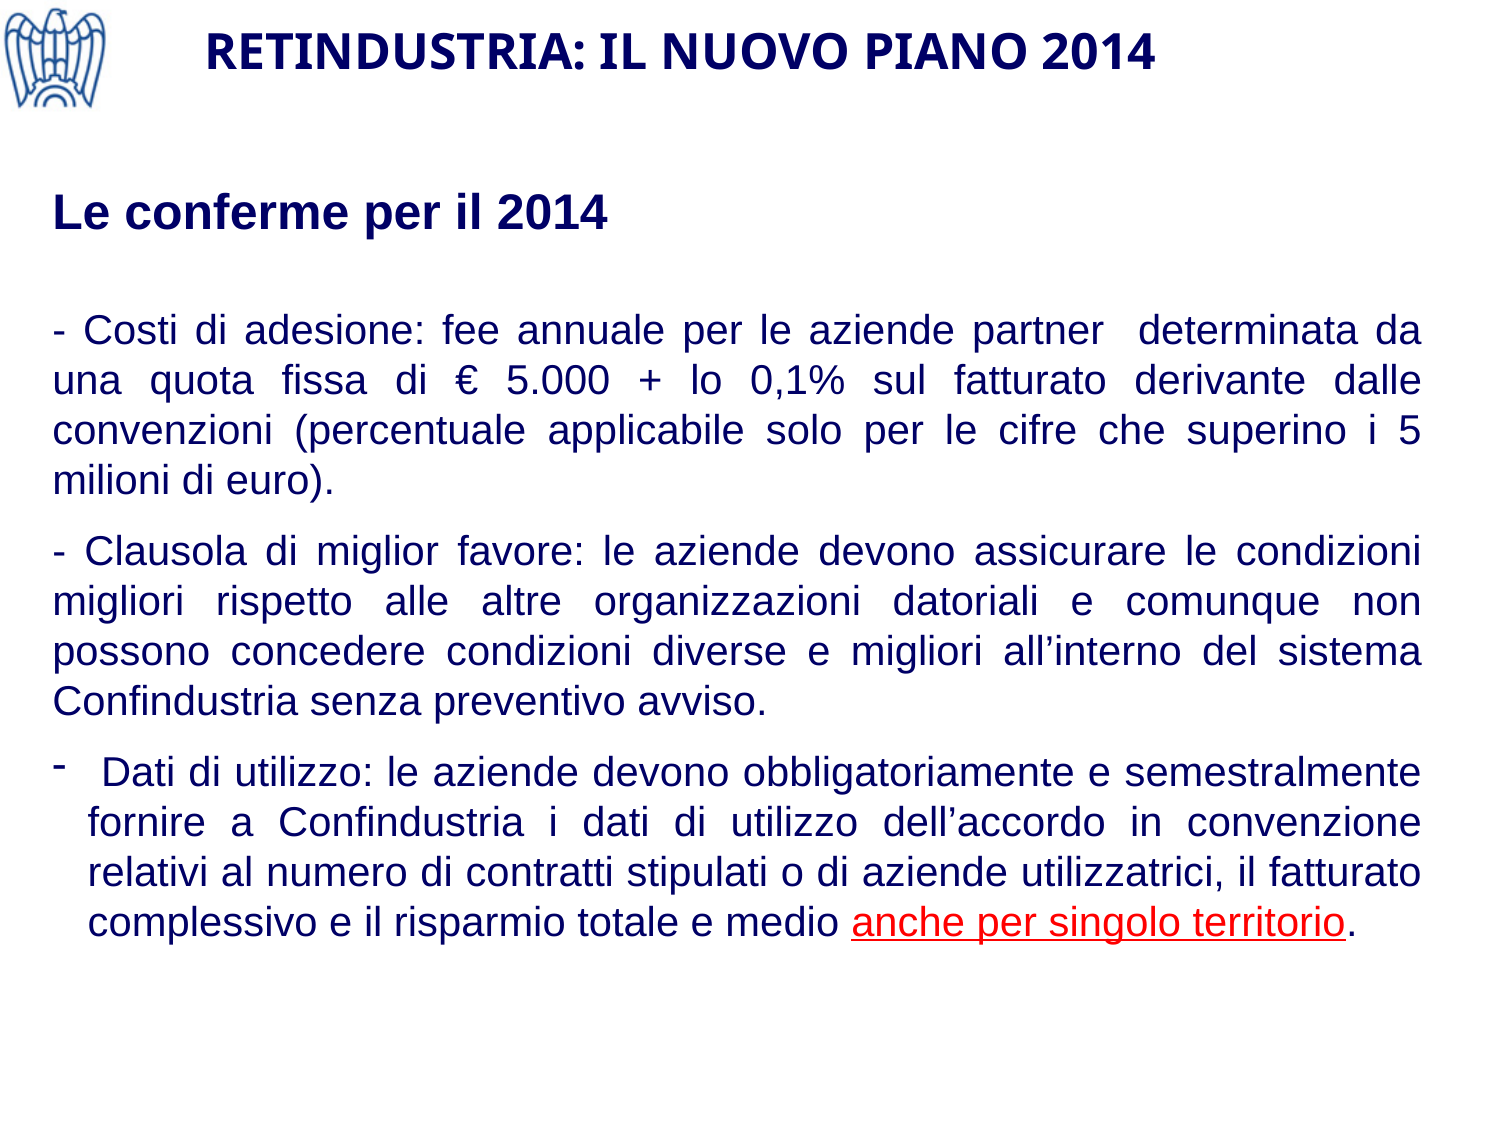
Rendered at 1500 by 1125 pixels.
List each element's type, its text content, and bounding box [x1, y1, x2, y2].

picture [0, 0, 113, 113]
text_box Le conferme per il 2014 - Costi di adesione: fee annuale per le aziende partner determinata da una quota fissa di € 5.000 + lo 0,1% sul fatturato derivante dalle convenzioni (percentuale applicabile solo per le cifre che superino i 5 milioni di euro). - Clausola di miglior favore: le aziende devono assicurare le condizioni migliori rispetto alle altre organizzazioni datoriali e comunque non possono concedere condizioni diverse e migliori all’interno del sistema Confindustria senza preventivo avviso. Dati di utilizzo: le aziende devono obbligatoriamente e semestralmente fornire a Confindustria i dati di utilizzo dell’accordo in convenzione relativi al numero di contratti stipulati o di aziende utilizzatrici, il fatturato complessivo e il risparmio totale e medio anche per singolo territorio. [37, 172, 1438, 953]
text_box RETINDUSTRIA: IL NUOVO PIANO 2014 [189, 12, 1172, 88]
